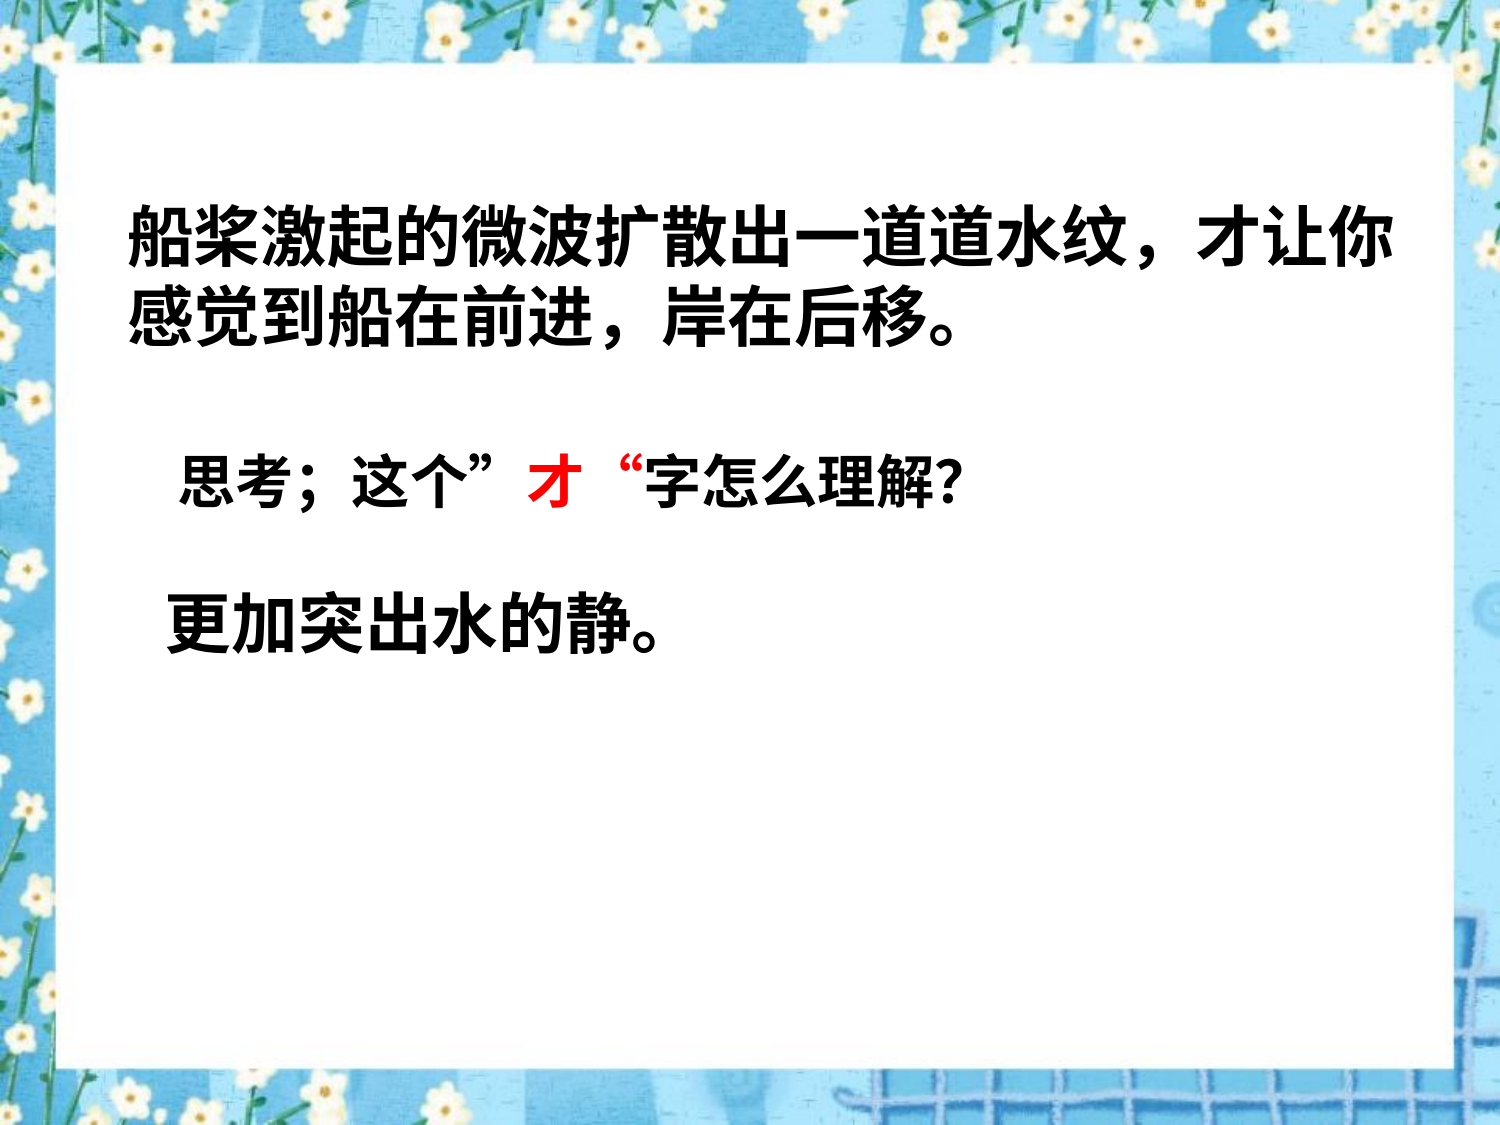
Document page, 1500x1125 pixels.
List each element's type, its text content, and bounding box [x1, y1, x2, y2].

text_box 思考；这个”才“字怎么理解？ [162, 437, 1500, 523]
picture [0, 0, 1500, 1125]
text_box 更加突出水的静。 [149, 574, 1063, 670]
text_box 船桨激起的微波扩散出一道道水纹，才让你感觉到船在前进，岸在后移。 [112, 187, 1413, 363]
